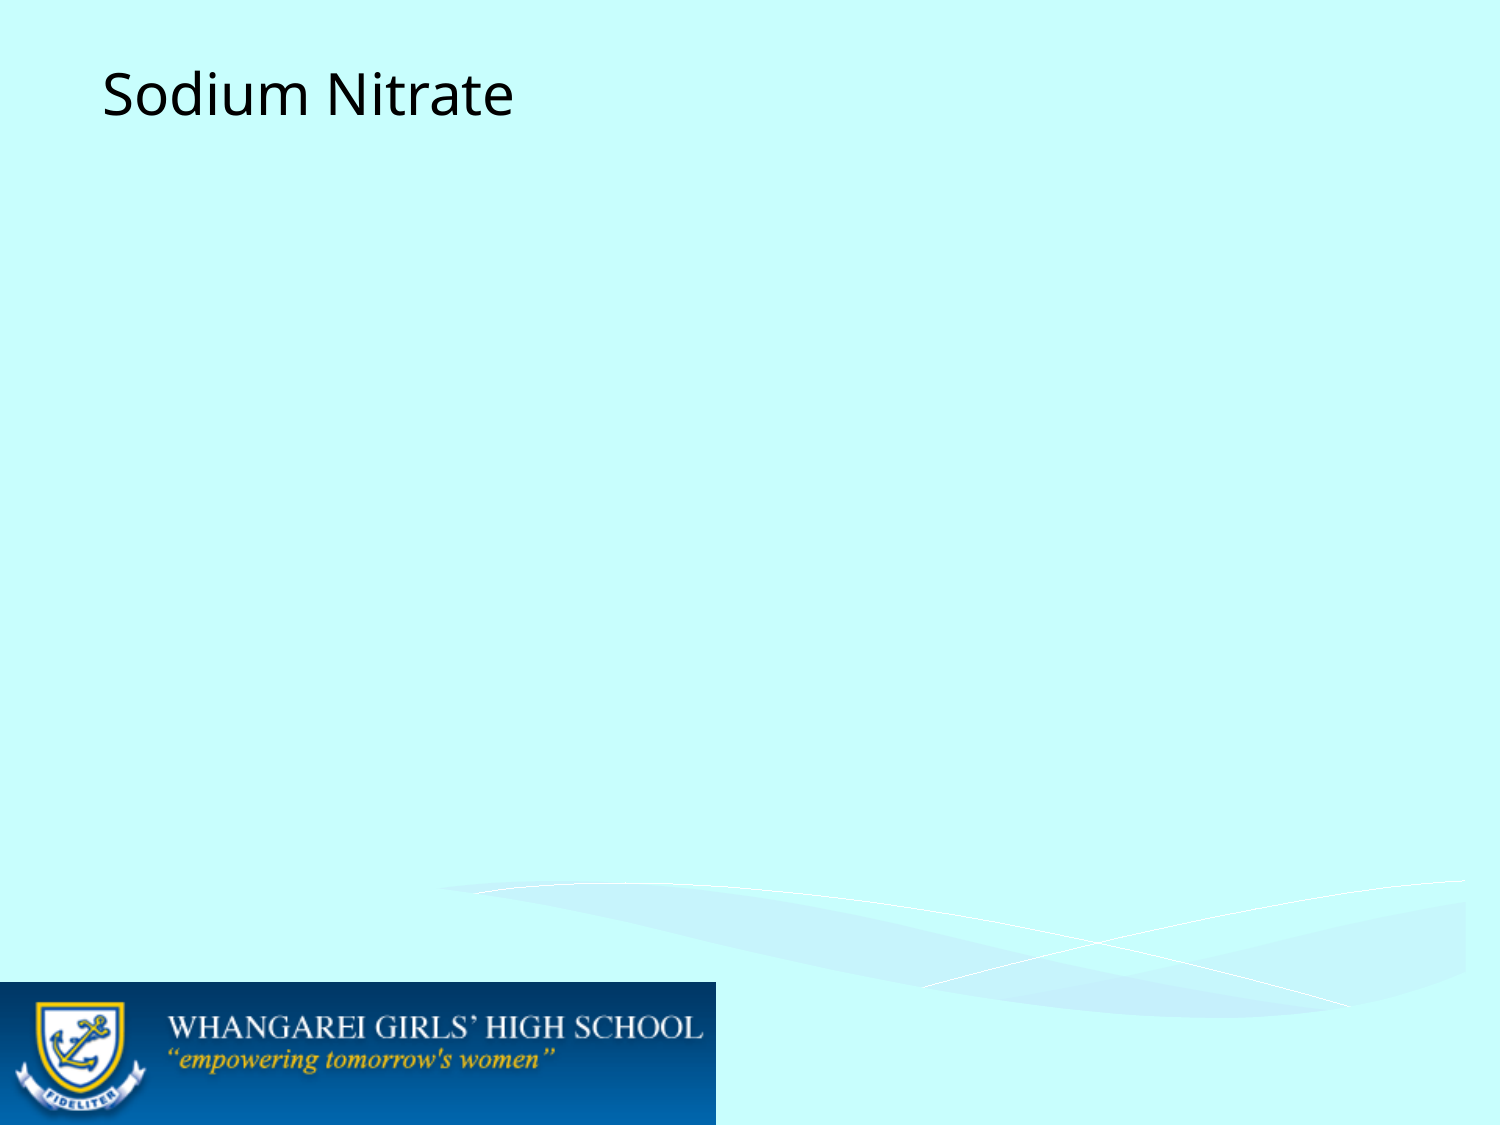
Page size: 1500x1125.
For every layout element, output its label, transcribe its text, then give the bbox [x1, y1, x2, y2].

picture [0, 982, 716, 1125]
text_box Sodium Nitrate [87, 50, 738, 135]
